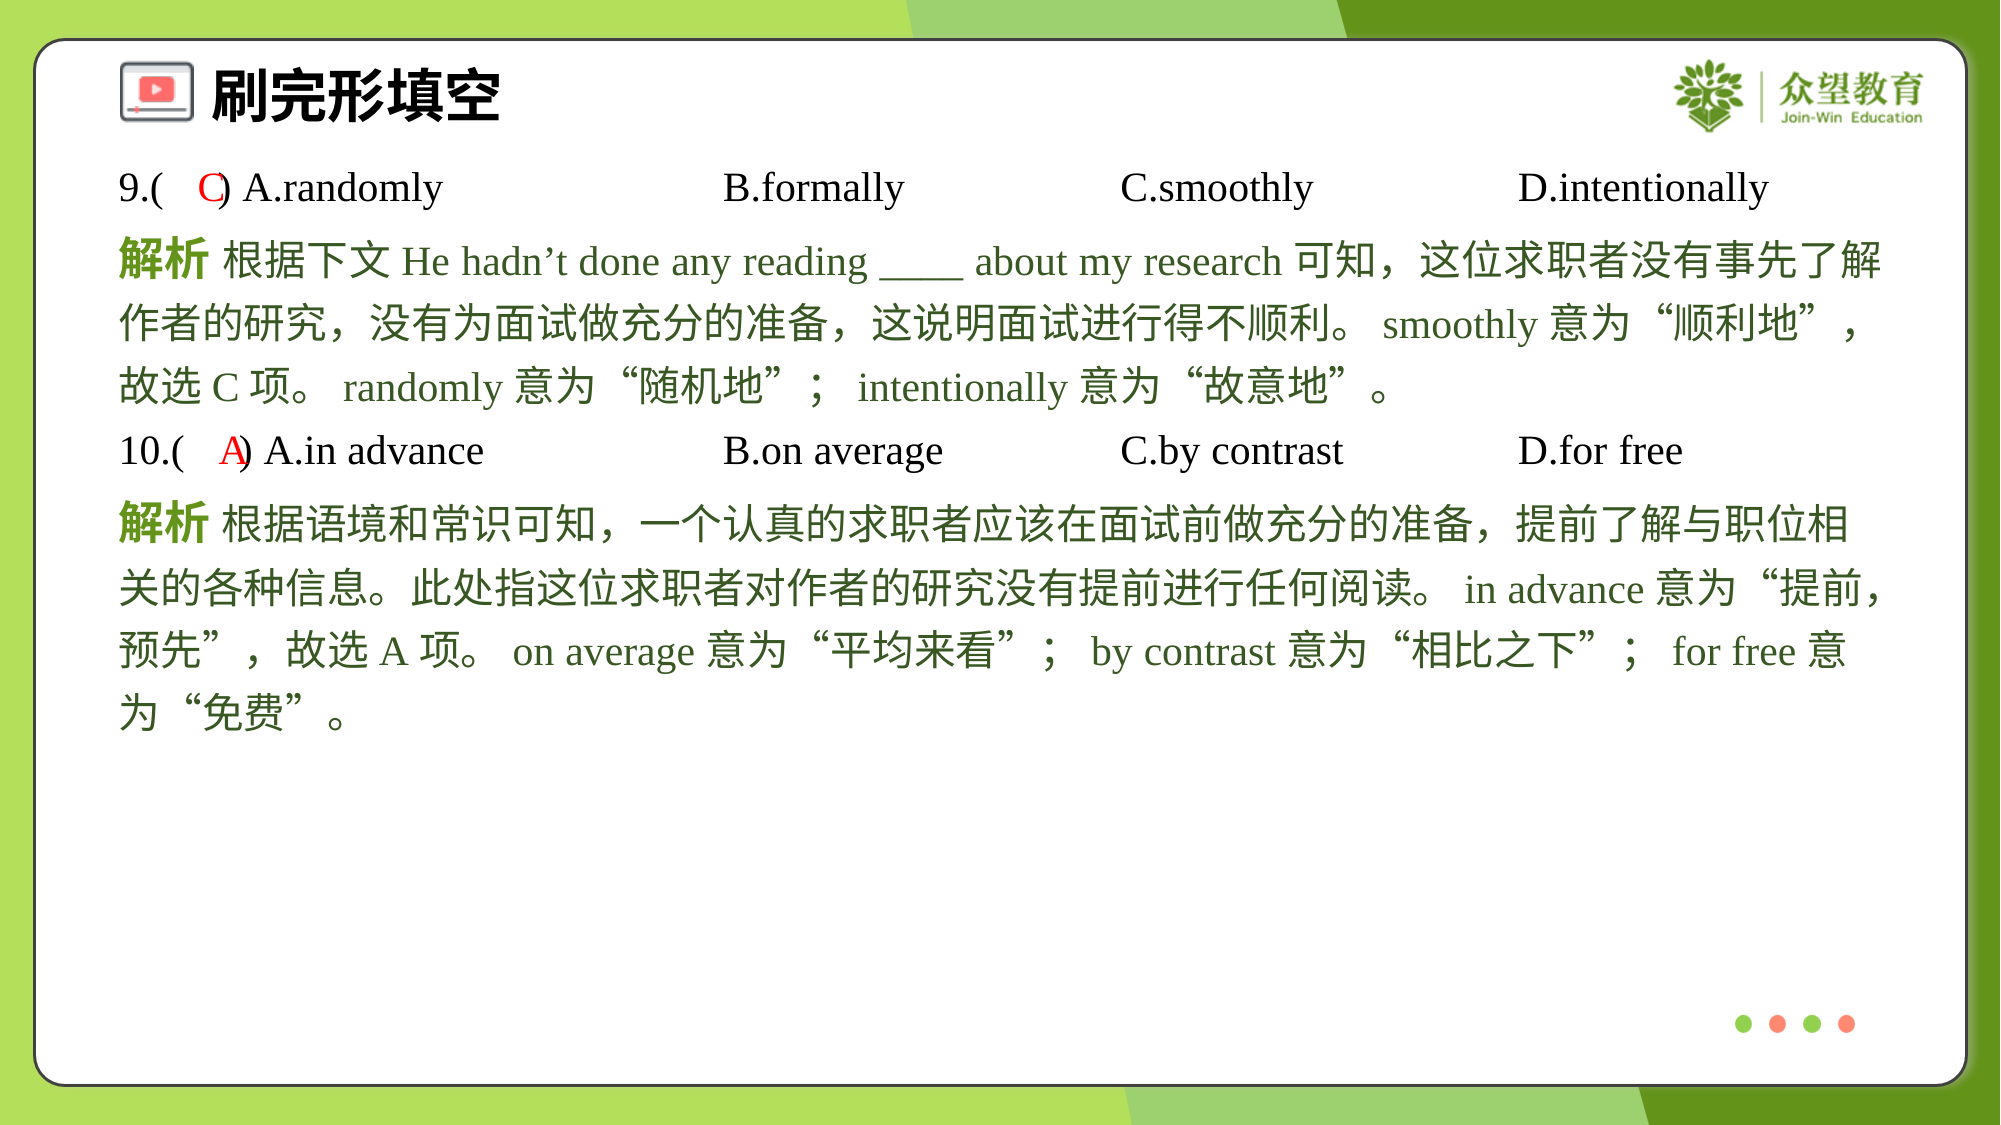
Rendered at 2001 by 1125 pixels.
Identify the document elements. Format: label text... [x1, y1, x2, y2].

text_box 9.( ) A.randomly B.formally C.smoothly D.intentionally [118, 146, 192, 204]
text_box 解析 根据语境和常识可知，一个认真的求职者应该在面试前做充分的准备，提前了解与职位相关的各种信息。此处指这位求职者对作者的研究没有提前进行任何阅读。in advance意为“提前，预先”，故选A项。on average意为“平均来看”；by contrast意为“相比之下”；for free意为“免费”。 [118, 480, 1883, 669]
text_box 10.( ) A.in advance B.on average C.by contrast D.for free [254, 410, 1883, 468]
picture [0, 0, 2000, 1125]
text_box 9.( ) A.randomly B.formally C.smoothly D.intentionally [231, 146, 1883, 204]
text_box C [192, 146, 231, 205]
text_box 解析 根据下文He hadn’t done any reading ____ about my research可知，这位求职者没有事先了解作者的研究，没有为面试做充分的准备，这说明面试进行得不顺利。smoothly意为“顺利地”，故选C项。randomly意为“随机地”；intentionally意为“故意地”。 [118, 215, 1883, 405]
text_box 10.( ) A.in advance B.on average C.by contrast D.for free [118, 410, 213, 468]
text_box A [213, 410, 254, 469]
